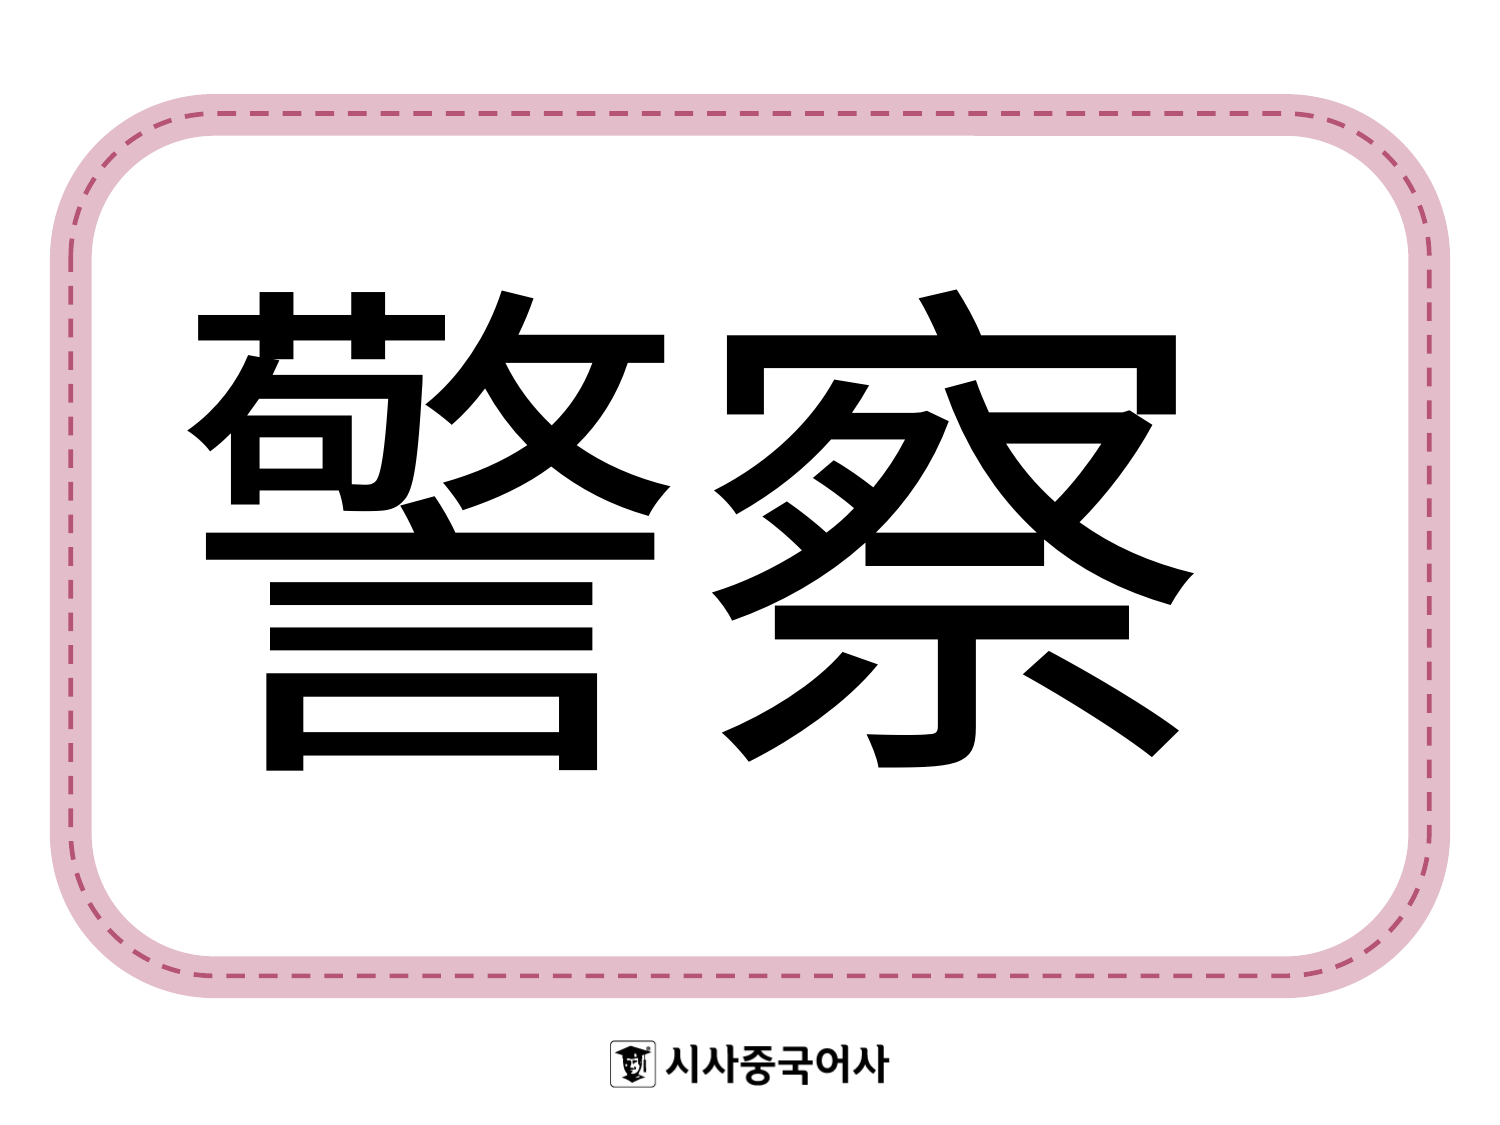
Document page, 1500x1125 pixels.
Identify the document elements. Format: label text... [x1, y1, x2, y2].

picture [602, 1034, 898, 1094]
text_box 警察 [145, 189, 1354, 853]
